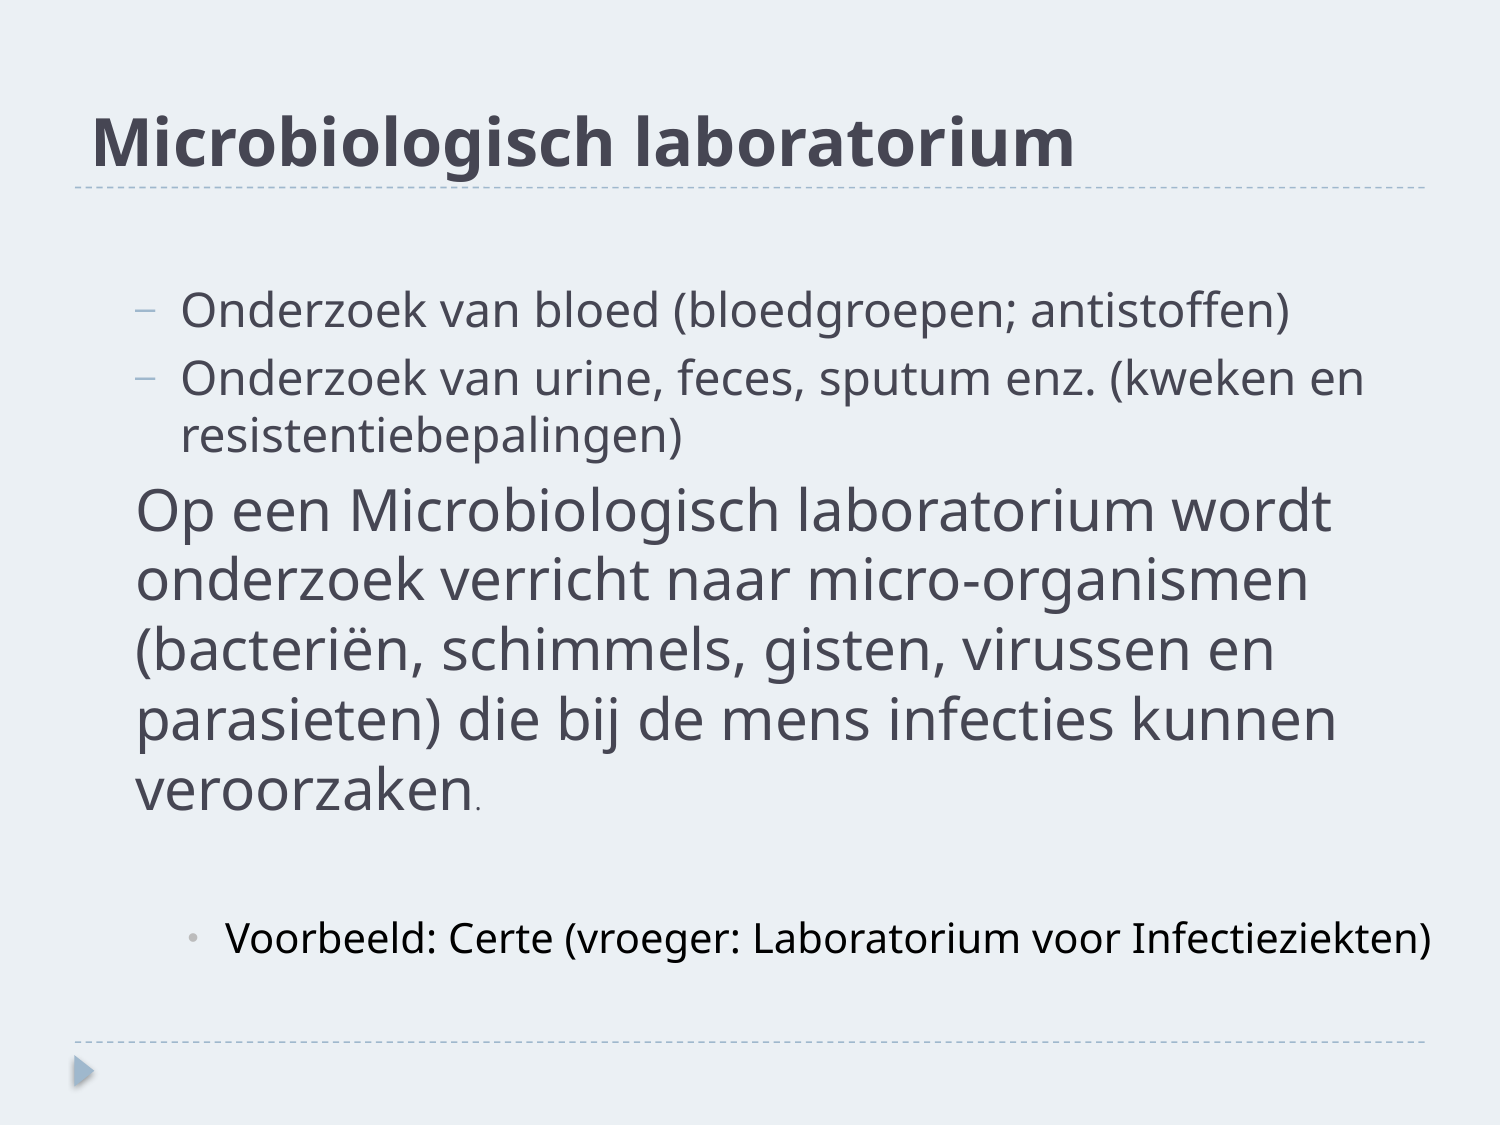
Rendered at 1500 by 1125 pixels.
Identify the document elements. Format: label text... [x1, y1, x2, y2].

title Microbiologisch laboratorium [74, 24, 1426, 188]
list Onderzoek van bloed (bloedgroepen; antistoffen) Onderzoek van urine, feces, sputum enz. (kweken en resistentiebepalingen) Op een Microbiologisch laboratorium wordt onderzoek verricht naar micro-organismen (bacteriën, schimmels, gisten, virussen en parasieten) die bij de mens infecties kunnen veroorzaken. Voorbeeld: Certe (vroeger: Laboratorium voor Infectieziekten) [74, 196, 1471, 1036]
